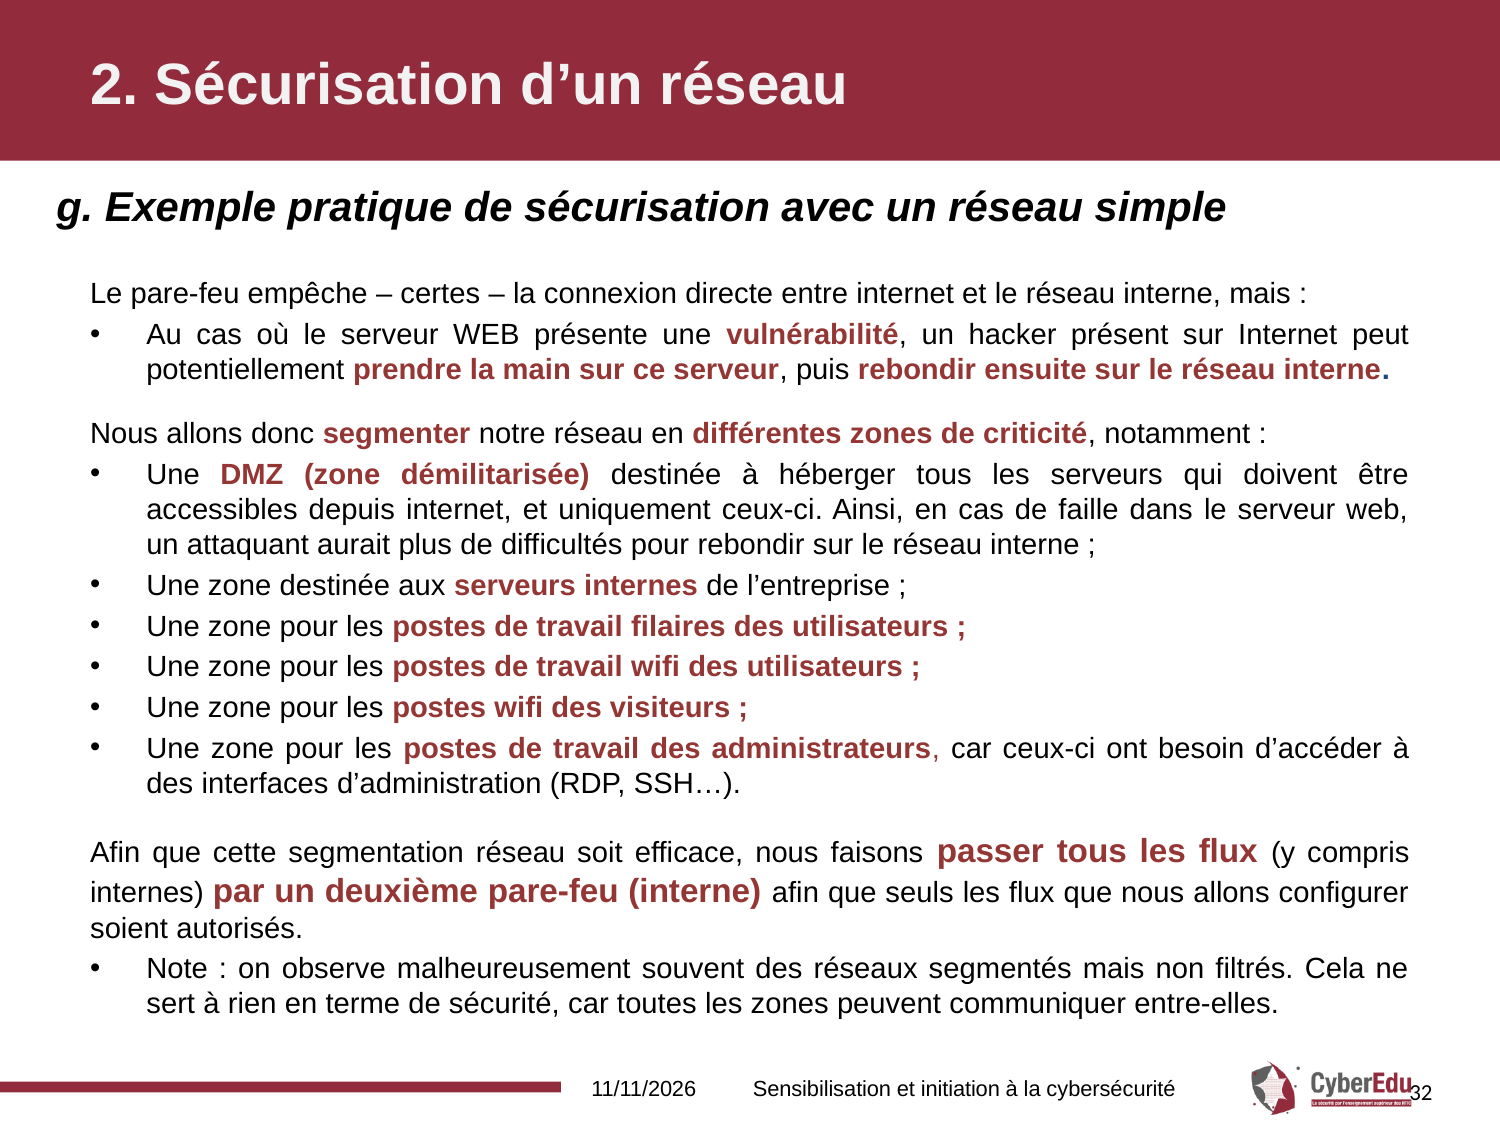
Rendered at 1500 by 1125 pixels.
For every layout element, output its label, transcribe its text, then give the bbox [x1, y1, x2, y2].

text_box g. Exemple pratique de sécurisation avec un réseau simple [41, 172, 1471, 268]
list Le pare-feu empêche – certes – la connexion directe entre internet et le réseau interne, mais : Au cas où le serveur WEB présente une vulnérabilité, un hacker présent sur Internet peut potentiellement prendre la main sur ce serveur, puis rebondir ensuite sur le réseau interne. Nous allons donc segmenter notre réseau en différentes zones de criticité, notamment : Une DMZ (zone démilitarisée) destinée à héberger tous les serveurs qui doivent être accessibles depuis internet, et uniquement ceux-ci. Ainsi, en cas de faille dans le serveur web, un attaquant aurait plus de difficultés pour rebondir sur le réseau interne ; Une zone destinée aux serveurs internes de l’entreprise ; Une zone pour les postes de travail filaires des utilisateurs ; Une zone pour les postes de travail wifi des utilisateurs ; Une zone pour les postes wifi des visiteurs ; Une zone pour les postes de travail des administrateurs, car ceux-ci ont besoin d’accéder à des interfaces d’administration (RDP, SSH…). Afin que cette segmentation réseau soit efficace, nous faisons passer tous les flux (y compris internes) par un deuxième pare-feu (interne) afin que seuls les flux que nous allons configurer soient autorisés. Note : on observe malheureusement souvent des réseaux segmentés mais non filtrés. Cela ne sert à rien en terme de sécurité, car toutes les zones peuvent communiquer entre-elles. [75, 268, 1425, 1024]
title 2. Sécurisation d’un réseau [75, 1, 1425, 161]
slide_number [561, 1057, 727, 1118]
footer Sensibilisation et initiation à la cybersécurité [738, 1057, 1236, 1118]
picture [1246, 1060, 1412, 1115]
